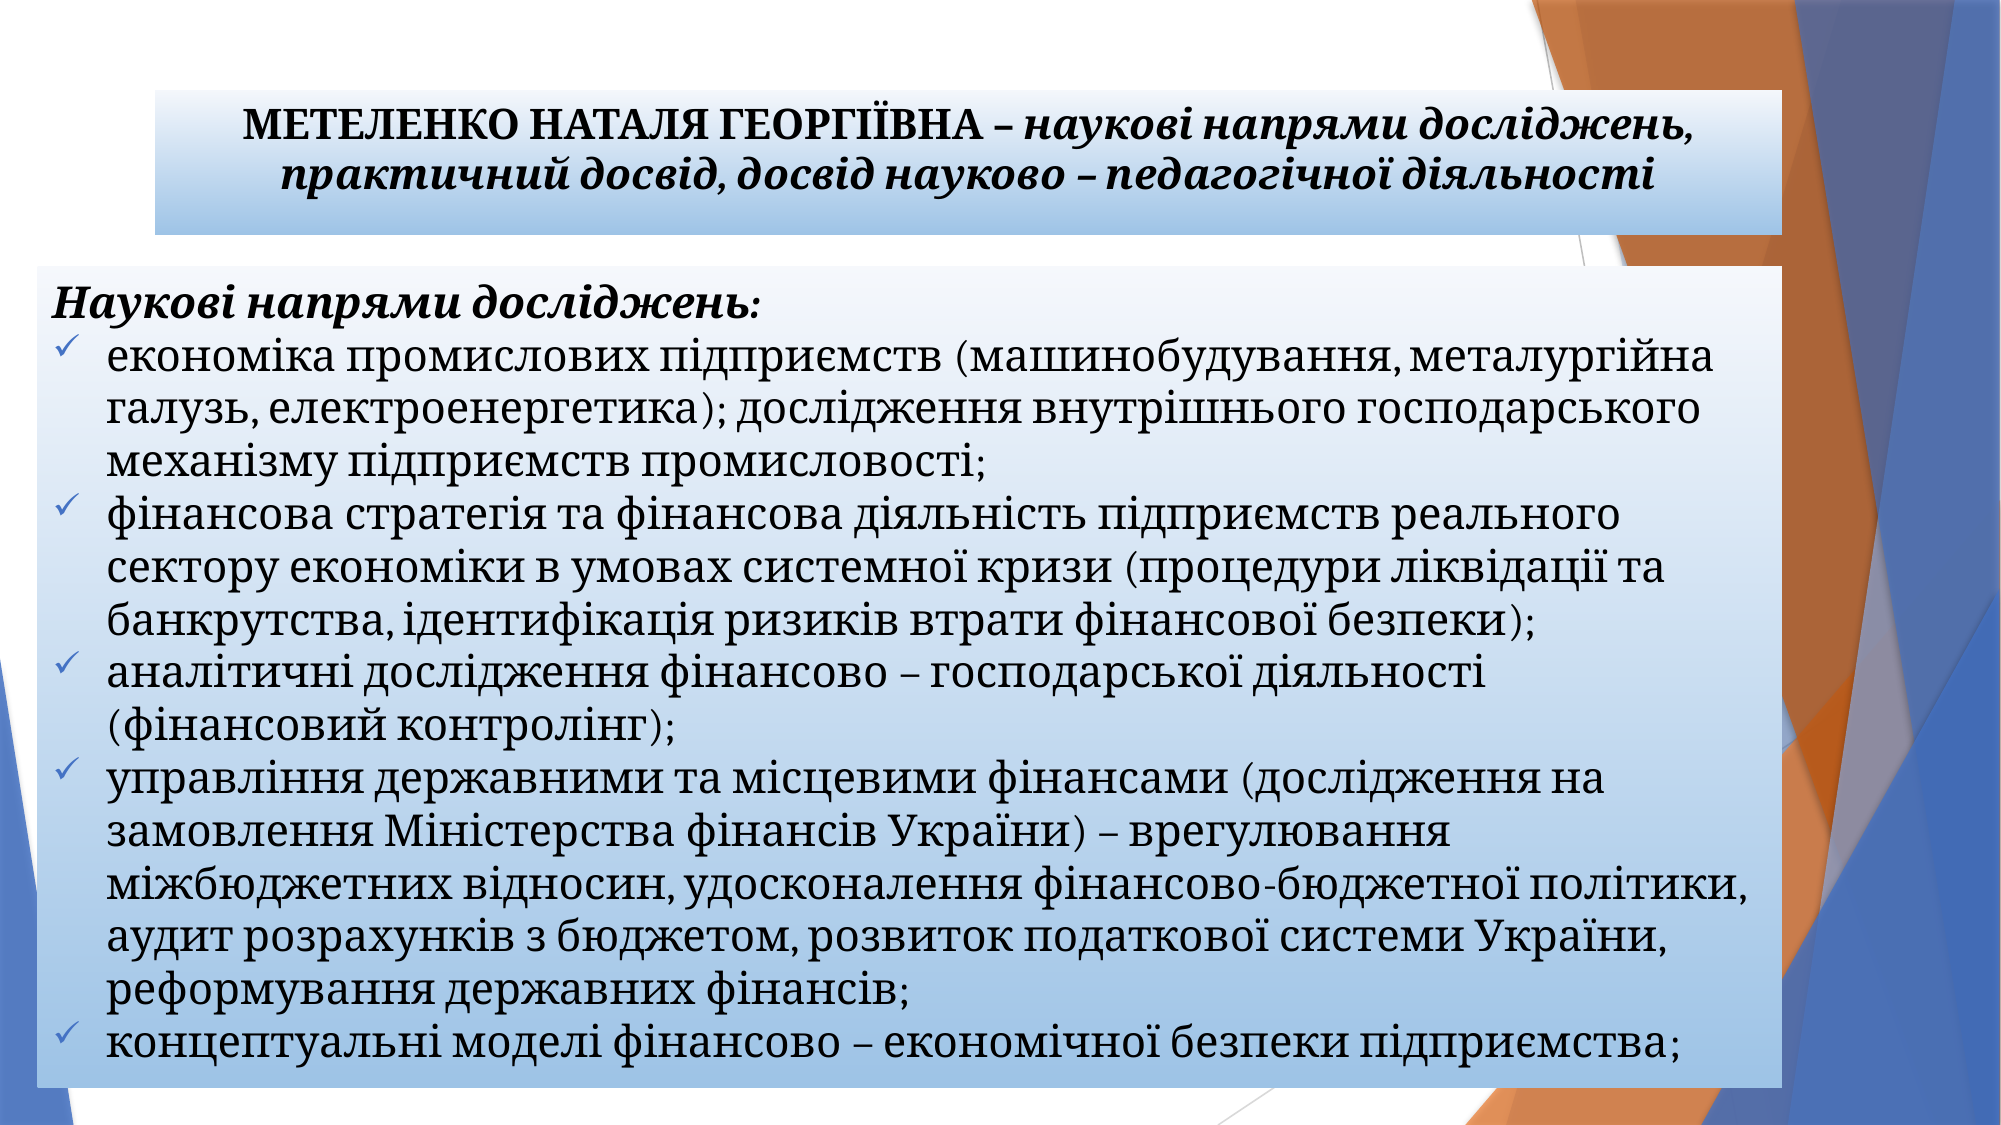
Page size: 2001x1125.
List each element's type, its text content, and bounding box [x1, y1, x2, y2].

title МЕТЕЛЕНКО НАТАЛЯ ГЕОРГІЇВНА – наукові напрями досліджень, практичний досвід, досвід науково – педагогічної діяльності [155, 90, 1782, 235]
list Наукові напрями досліджень: економіка промислових підприємств (машинобудування, металургійна галузь, електроенергетика); дослідження внутрішнього господарського механізму підприємств промисловості; фінансова стратегія та фінансова діяльність підприємств реального сектору економіки в умовах системної кризи (процедури ліквідації та банкрутства, ідентифікація ризиків втрати фінансової безпеки); аналітичні дослідження фінансово – господарської діяльності (фінансовий контролінг); управління державними та місцевими фінансами (дослідження на замовлення Міністерства фінансів України) – врегулювання міжбюджетних відносин, удосконалення фінансово-бюджетної політики, аудит розрахунків з бюджетом, розвиток податкової системи України, реформування державних фінансів; концептуальні моделі фінансово – економічної безпеки підприємства; [37, 266, 1782, 1088]
